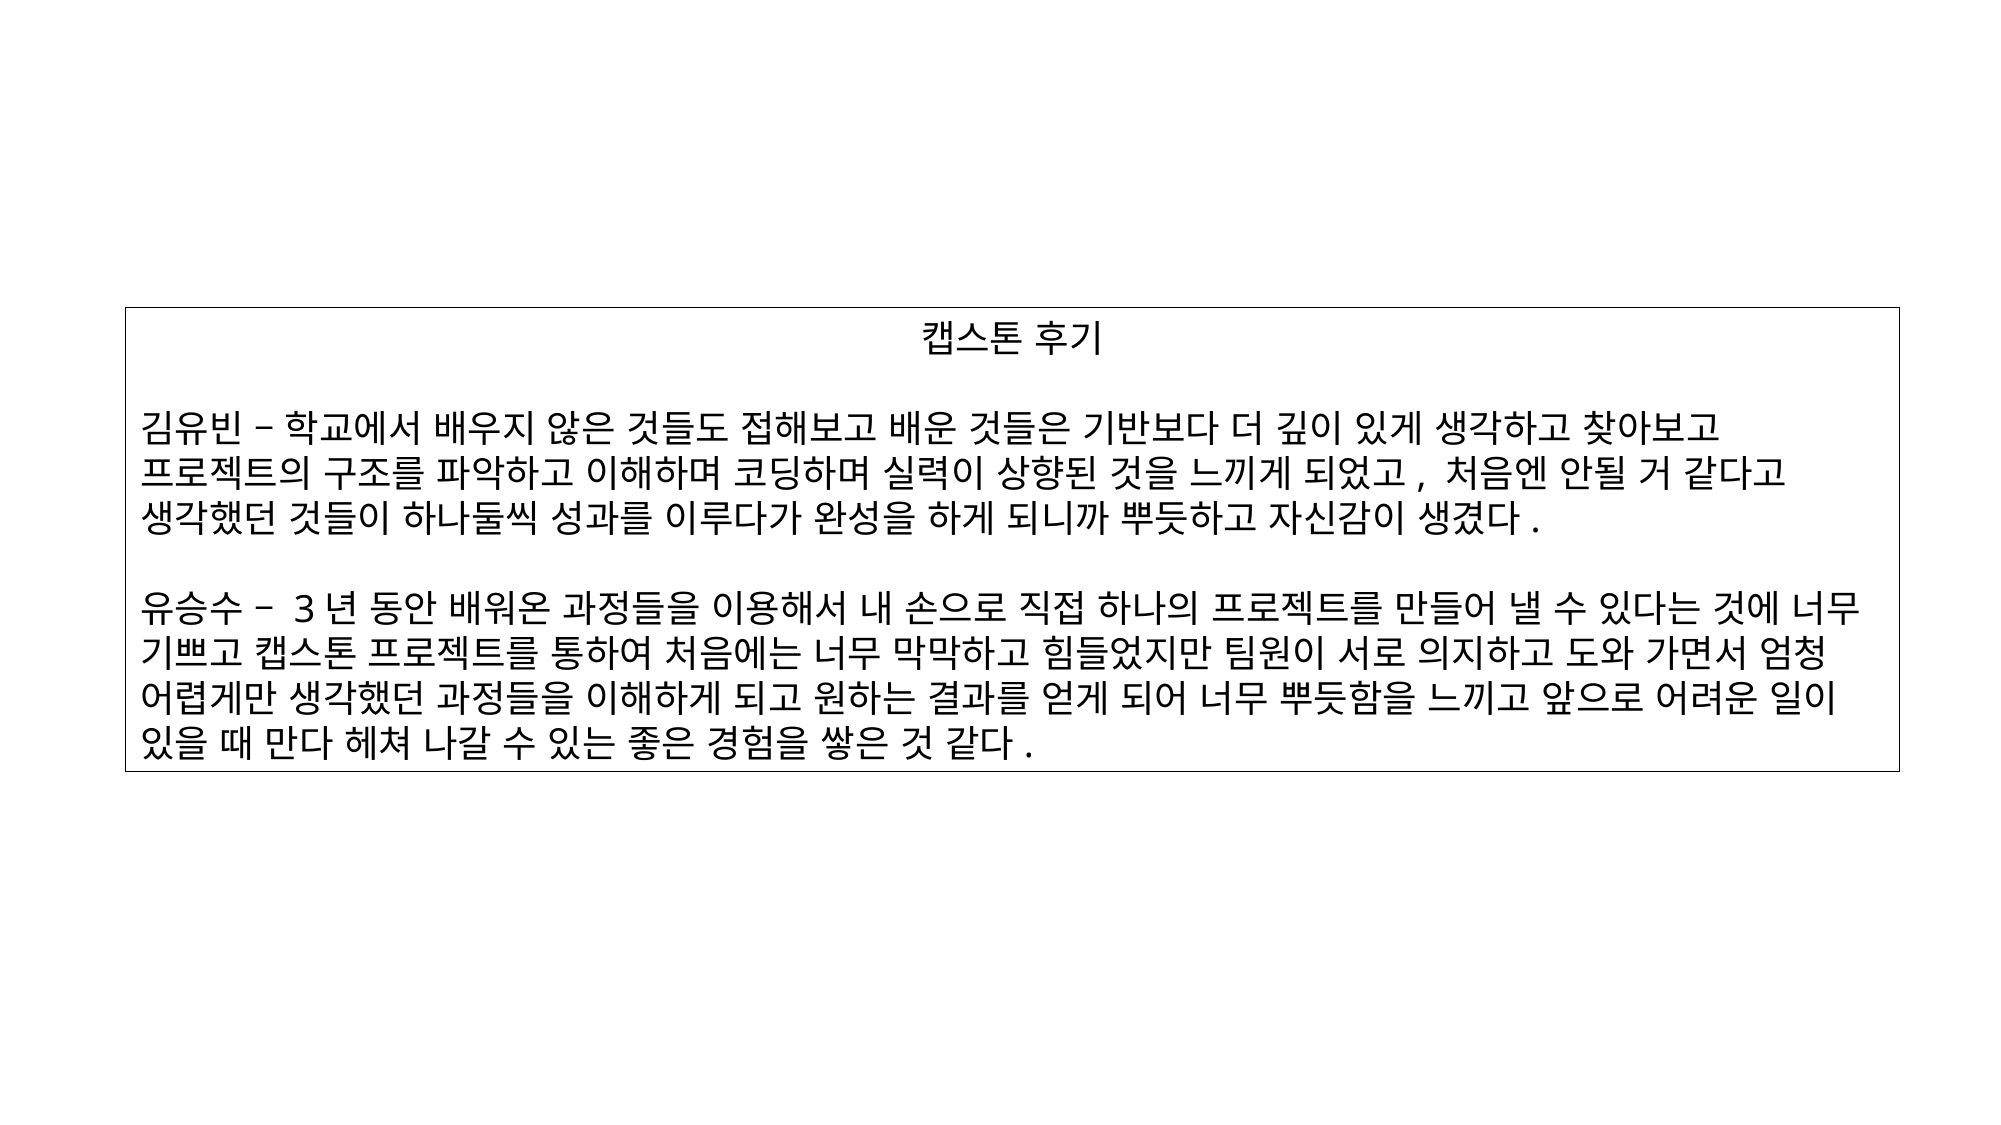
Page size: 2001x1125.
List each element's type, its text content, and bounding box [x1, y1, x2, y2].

text_box 캡스톤 후기 김유빈 – 학교에서 배우지 않은 것들도 접해보고 배운 것들은 기반보다 더 깊이 있게 생각하고 찾아보고 프로젝트의 구조를 파악하고 이해하며 코딩하며 실력이 상향된 것을 느끼게 되었고, 처음엔 안될 거 같다고 생각했던 것들이 하나둘씩 성과를 이루다가 완성을 하게 되니까 뿌듯하고 자신감이 생겼다. 유승수 – 3년 동안 배워온 과정들을 이용해서 내 손으로 직접 하나의 프로젝트를 만들어 낼 수 있다는 것에 너무 기쁘고 캡스톤 프로젝트를 통하여 처음에는 너무 막막하고 힘들었지만 팀원이 서로 의지하고 도와 가면서 엄청 어렵게만 생각했던 과정들을 이해하게 되고 원하는 결과를 얻게 되어 너무 뿌듯함을 느끼고 앞으로 어려운 일이 있을 때 만다 헤쳐 나갈 수 있는 좋은 경험을 쌓은 것 같다. [125, 307, 1900, 772]
